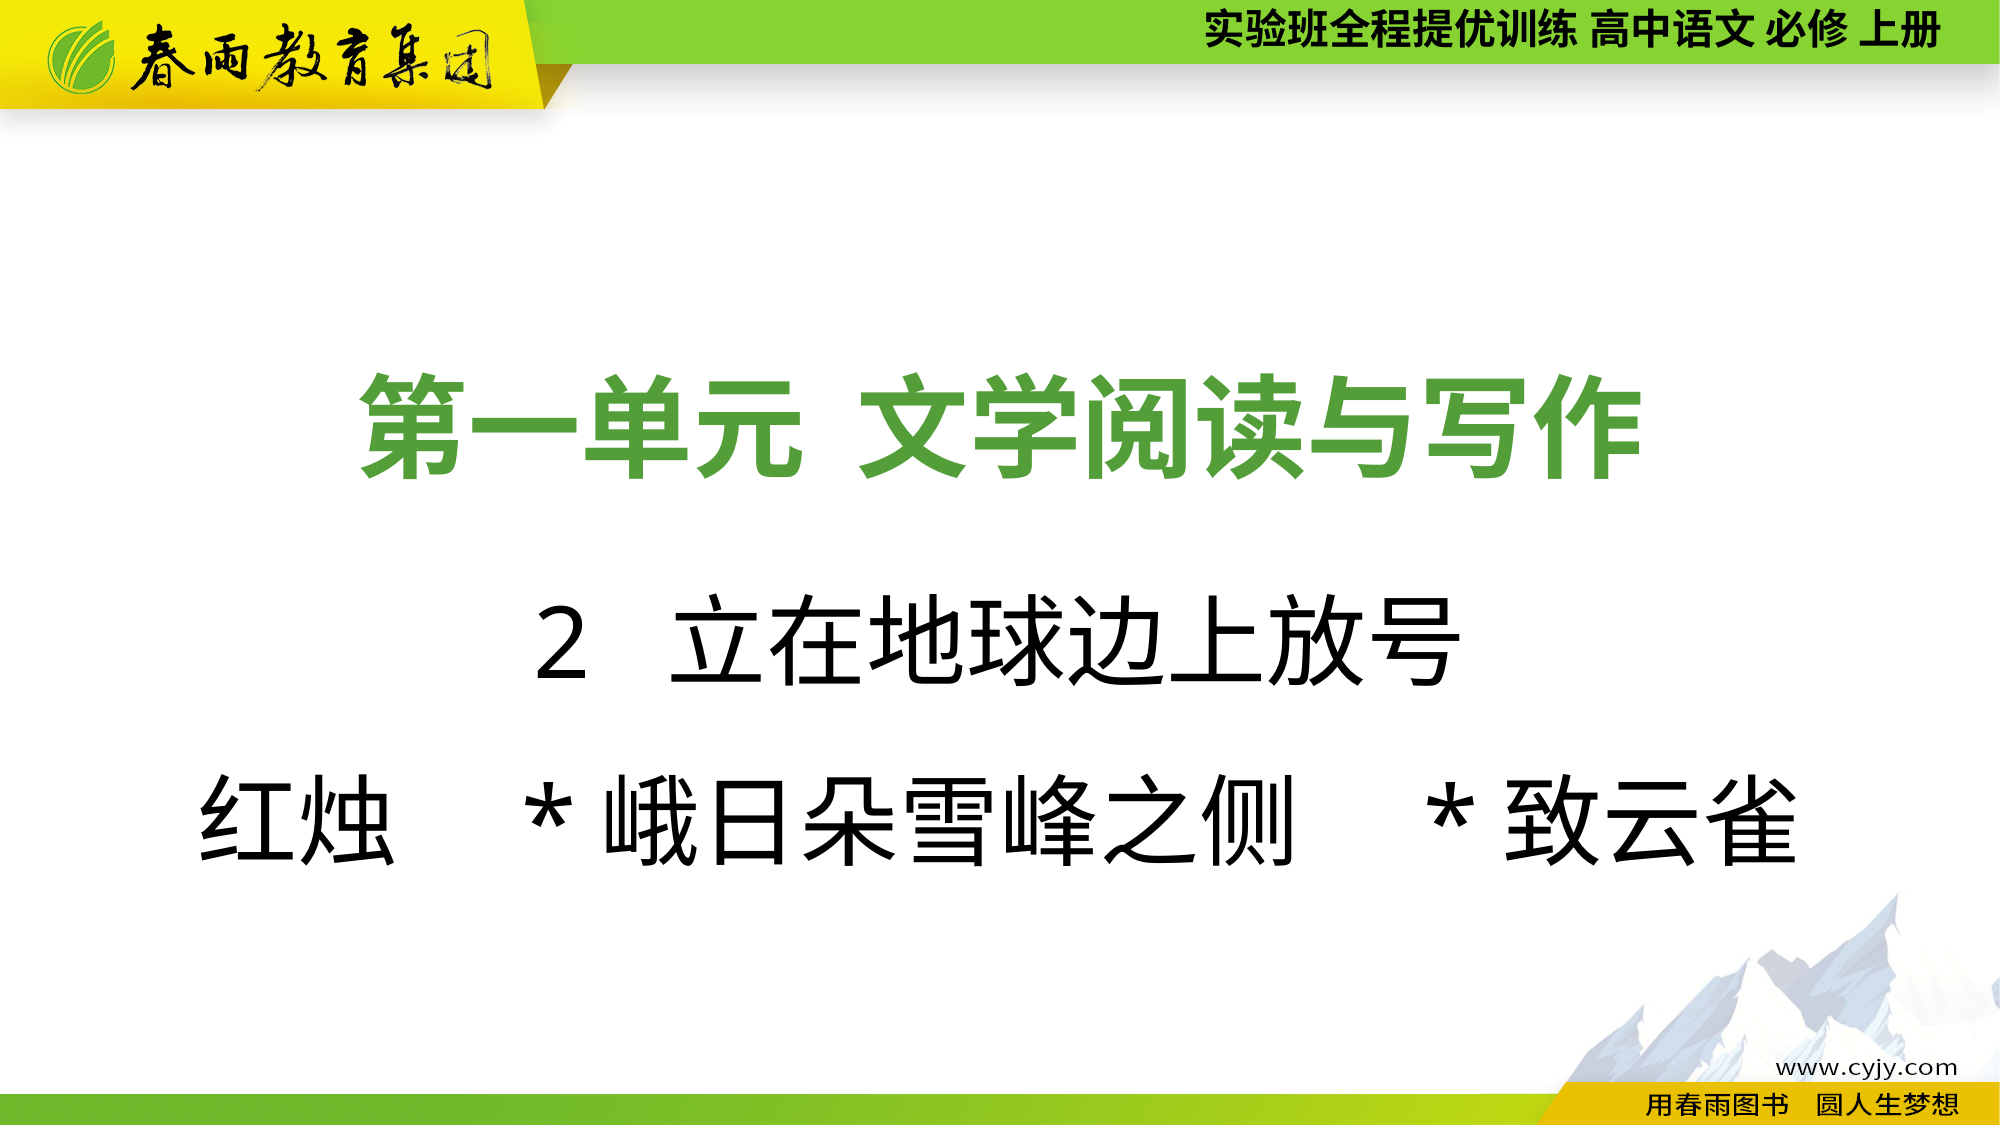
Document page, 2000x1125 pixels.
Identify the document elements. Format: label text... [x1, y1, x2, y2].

text_box 第一单元 文学阅读与写作 [54, 282, 1946, 500]
text_box 2 立在地球边上放号 红烛 *峨日朵雪峰之侧 *致云雀 [54, 511, 1946, 886]
picture [0, 0, 2000, 1125]
